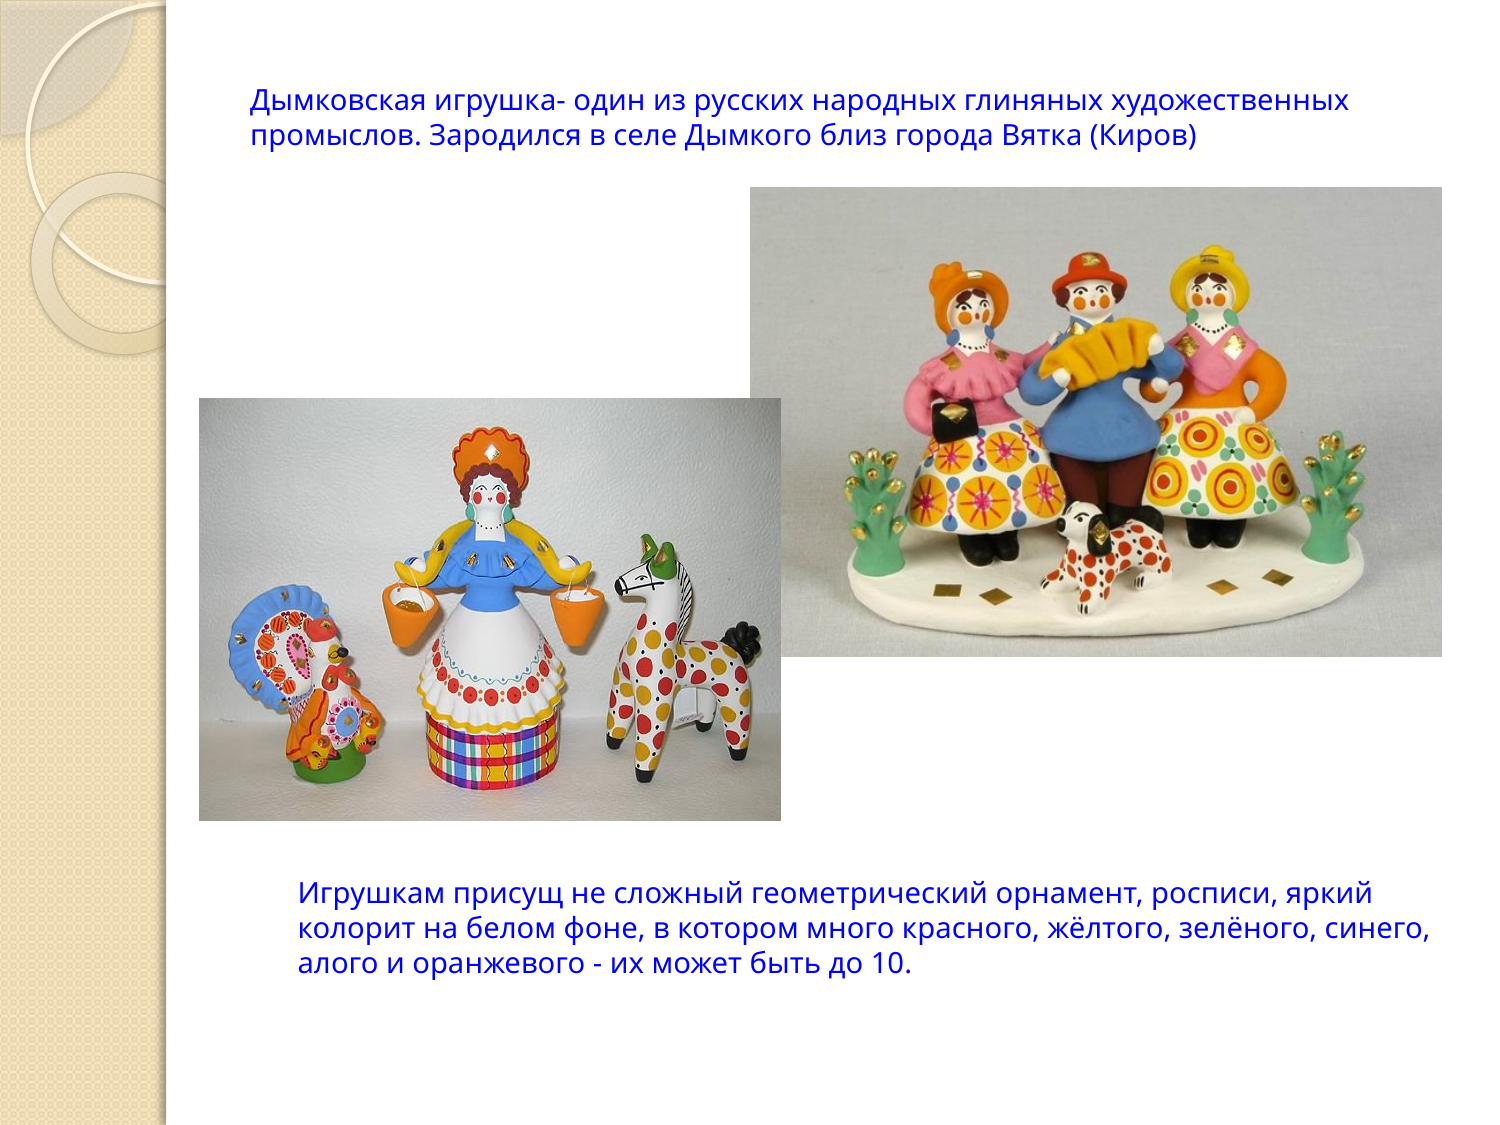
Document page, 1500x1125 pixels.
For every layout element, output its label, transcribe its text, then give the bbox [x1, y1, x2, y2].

title Дымковская игрушка- один из русских народных глиняных художественных промыслов. Зародился в селе Дымкого близ города Вятка (Киров) [235, 45, 1466, 188]
list Игрушкам присущ не сложный геометрический орнамент, росписи, яркий колорит на белом фоне, в котором много красного, жёлтого, зелёного, синего, алого и оранжевого - их может быть до 10. [222, 867, 1466, 1043]
picture [198, 187, 1442, 821]
